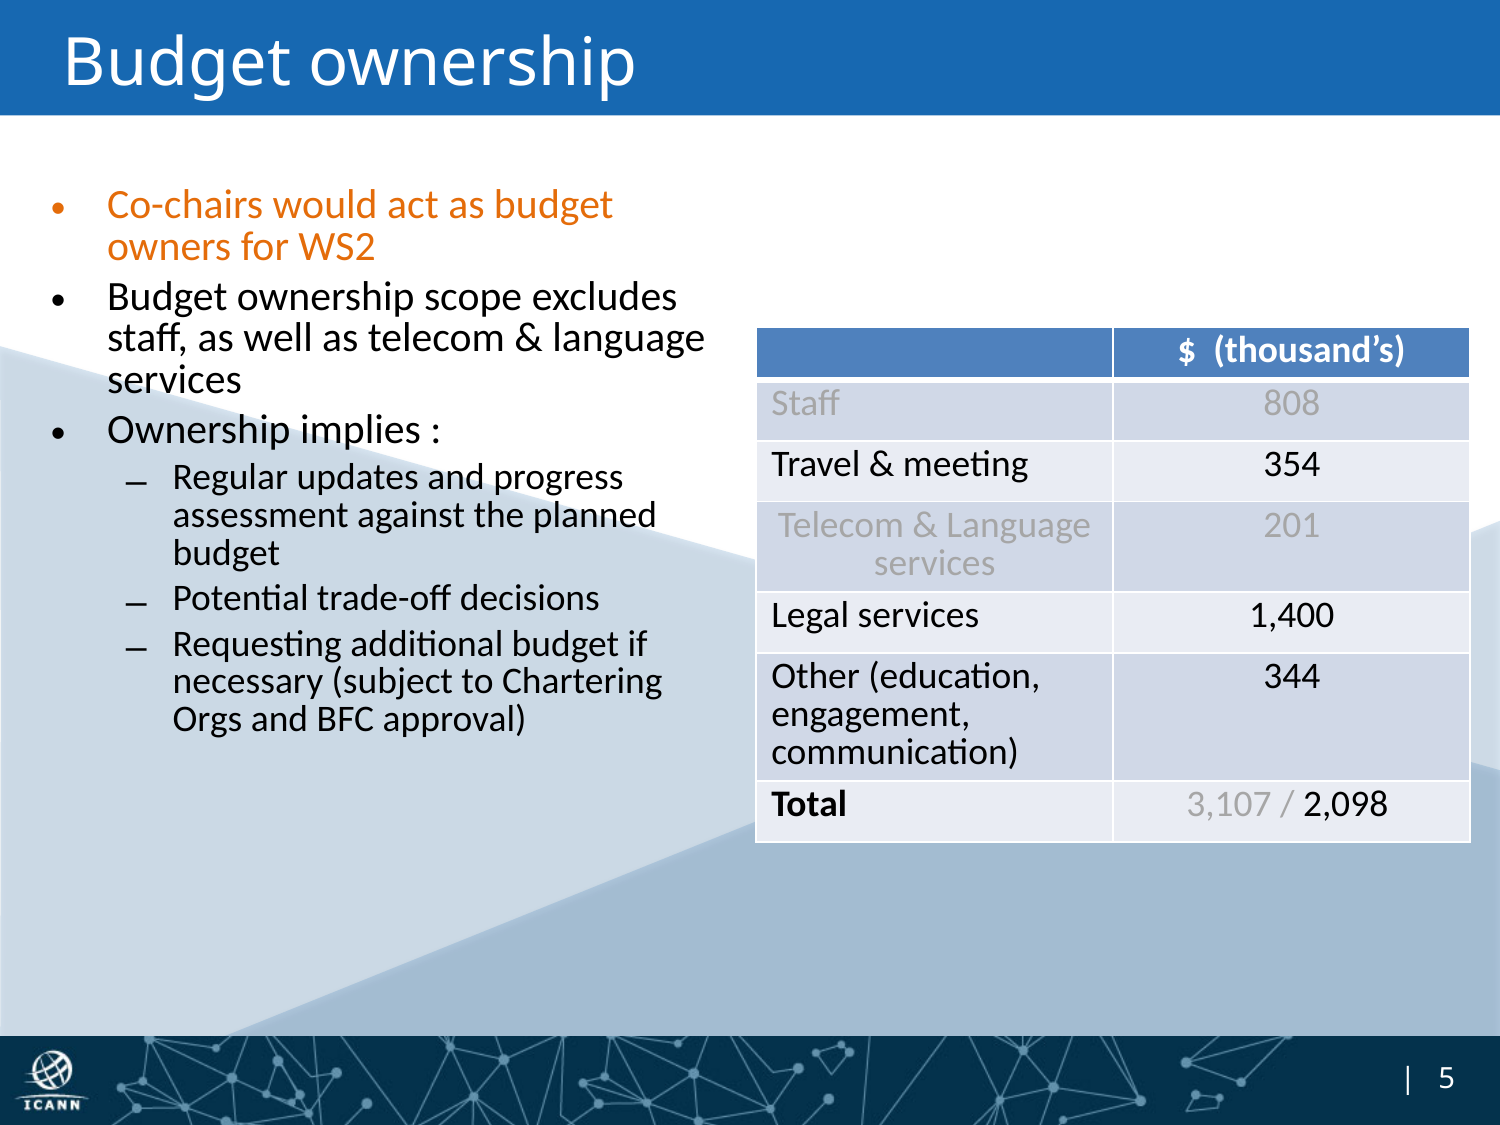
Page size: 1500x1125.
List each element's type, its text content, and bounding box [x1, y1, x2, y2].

picture [0, 1036, 1500, 1125]
table_cell 1,400 [1114, 593, 1469, 652]
table_cell Travel & meeting [757, 442, 1112, 501]
title Budget ownership [0, 0, 1500, 116]
table_cell Telecom & Language services [757, 502, 1112, 591]
table_cell Total [757, 782, 1112, 841]
table_cell Staff [757, 383, 1112, 440]
table_header [757, 328, 1112, 377]
table_cell 201 [1114, 502, 1469, 591]
table_header $ (thousand’s) [1114, 328, 1469, 377]
table_cell 354 [1114, 442, 1469, 501]
table_cell Other (education, engagement, communication) [757, 654, 1112, 780]
table_cell 344 [1114, 654, 1469, 780]
text_box Co-chairs would act as budget owners for WS2 Budget ownership scope excludes staff, as well as telecom & language services Ownership implies : Regular updates and progress assessment against the planned budget Potential trade-off decisions Requesting additional budget if necessary (subject to Chartering Orgs and BFC approval) [35, 179, 732, 923]
table_cell 808 [1114, 383, 1469, 440]
table_cell 3,107 / 2,098 [1114, 782, 1469, 841]
table_cell Legal services [757, 593, 1112, 652]
